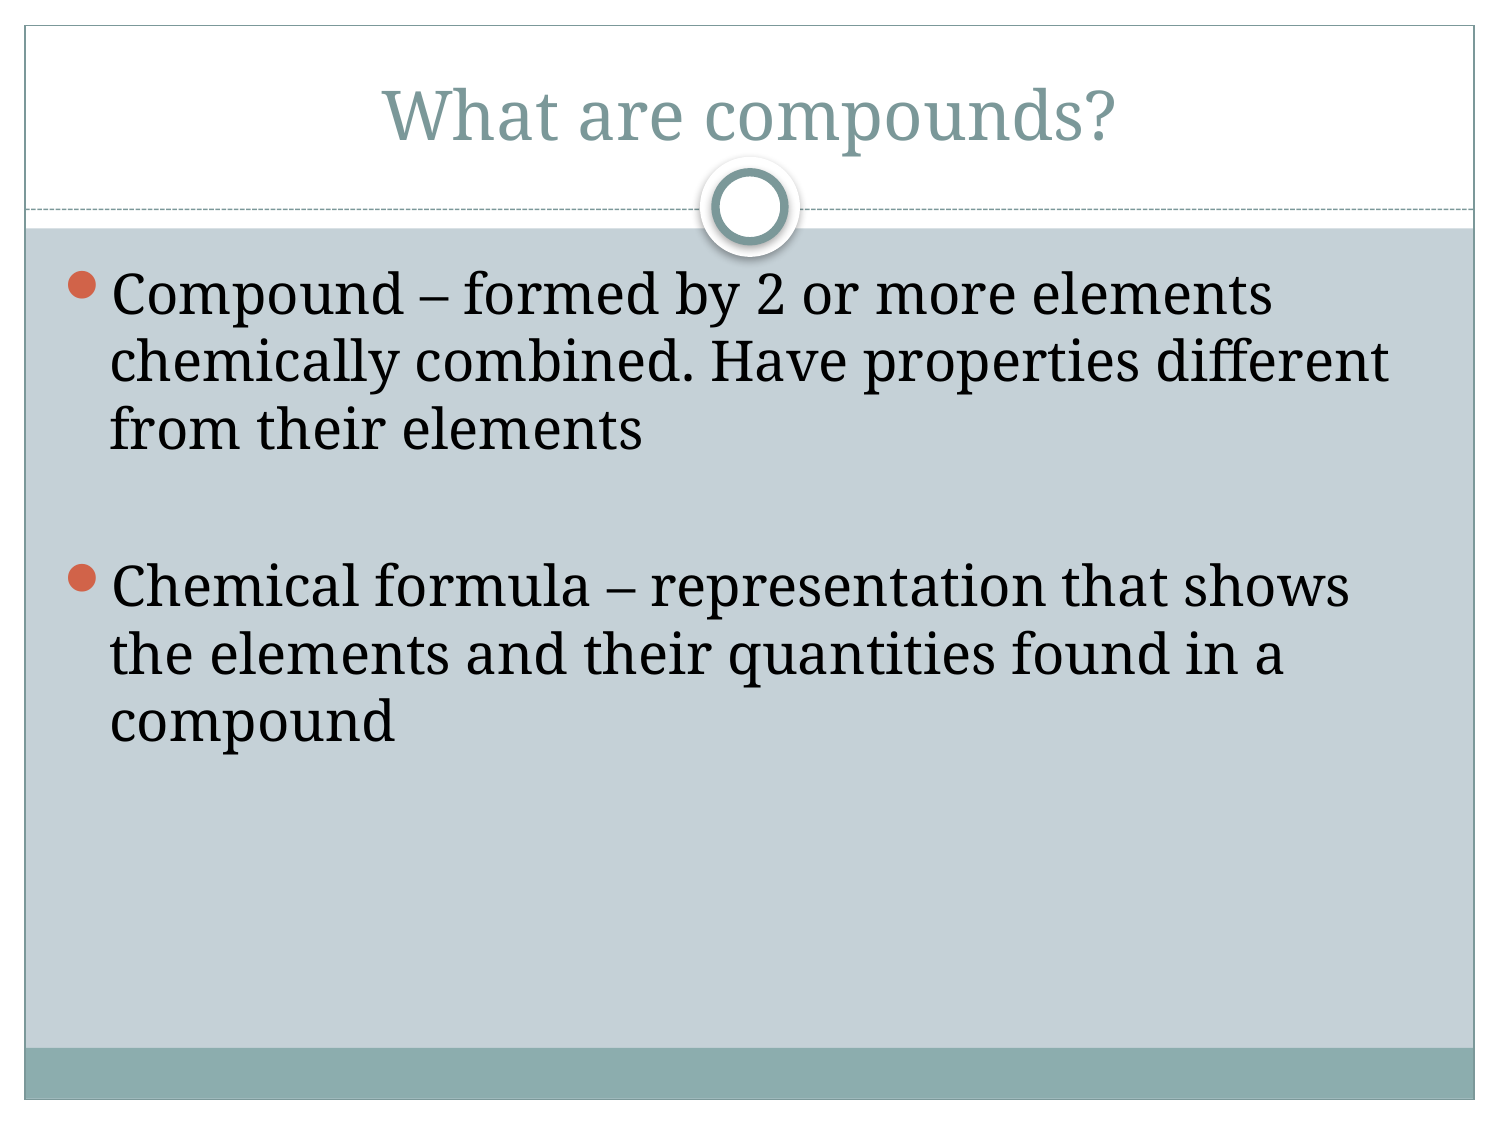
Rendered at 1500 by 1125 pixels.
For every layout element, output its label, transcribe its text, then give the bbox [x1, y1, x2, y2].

title What are compounds? [49, 37, 1450, 162]
list Compound – formed by 2 or more elements chemically combined. Have properties different from their elements Chemical formula – representation that shows the elements and their quantities found in a compound [49, 250, 1445, 1001]
